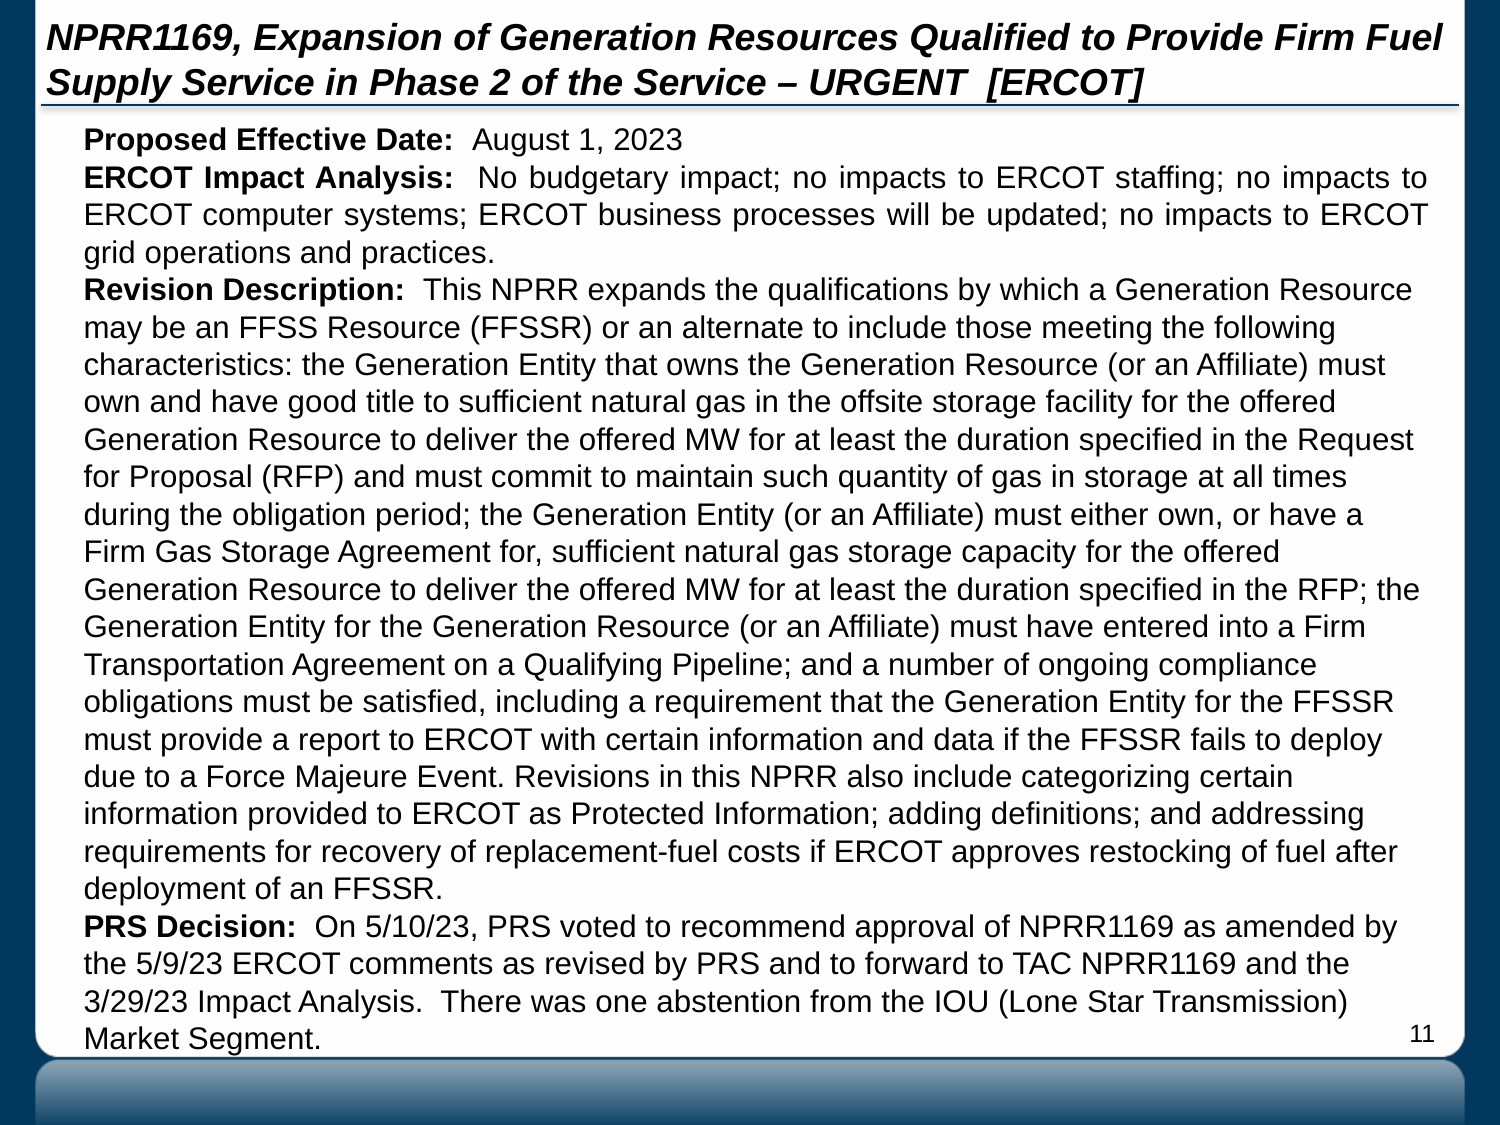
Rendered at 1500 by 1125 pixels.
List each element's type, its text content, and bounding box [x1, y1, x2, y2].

title NPRR1169, Expansion of Generation Resources Qualified to Provide Firm Fuel Supply Service in Phase 2 of the Service – URGENT [ERCOT] [31, 20, 1464, 97]
text_box Proposed Effective Date: August 1, 2023 ERCOT Impact Analysis: No budgetary impact; no impacts to ERCOT staffing; no impacts to ERCOT computer systems; ERCOT business processes will be updated; no impacts to ERCOT grid operations and practices. Revision Description: This NPRR expands the qualifications by which a Generation Resource may be an FFSS Resource (FFSSR) or an alternate to include those meeting the following characteristics: the Generation Entity that owns the Generation Resource (or an Affiliate) must own and have good title to sufficient natural gas in the offsite storage facility for the offered Generation Resource to deliver the offered MW for at least the duration specified in the Request for Proposal (RFP) and must commit to maintain such quantity of gas in storage at all times during the obligation period; the Generation Entity (or an Affiliate) must either own, or have a Firm Gas Storage Agreement for, sufficient natural gas storage capacity for the offered Generation Resource to deliver the offered MW for at least the duration specified in the RFP; the Generation Entity for the Generation Resource (or an Affiliate) must have entered into a Firm Transportation Agreement on a Qualifying Pipeline; and a number of ongoing compliance obligations must be satisfied, including a requirement that the Generation Entity for the FFSSR must provide a report to ERCOT with certain information and data if the FFSSR fails to deploy due to a Force Majeure Event. Revisions in this NPRR also include categorizing certain information provided to ERCOT as Protected Information; adding definitions; and addressing requirements for recovery of replacement-fuel costs if ERCOT approves restocking of fuel after deployment of an FFSSR. PRS Decision: On 5/10/23, PRS voted to recommend approval of NPRR1169 as amended by the 5/9/23 ERCOT comments as revised by PRS and to forward to TAC NPRR1169 and the 3/29/23 Impact Analysis. There was one abstention from the IOU (Lone Star Transmission) Market Segment. [31, 112, 1444, 1063]
picture [35, 0, 1465, 1125]
